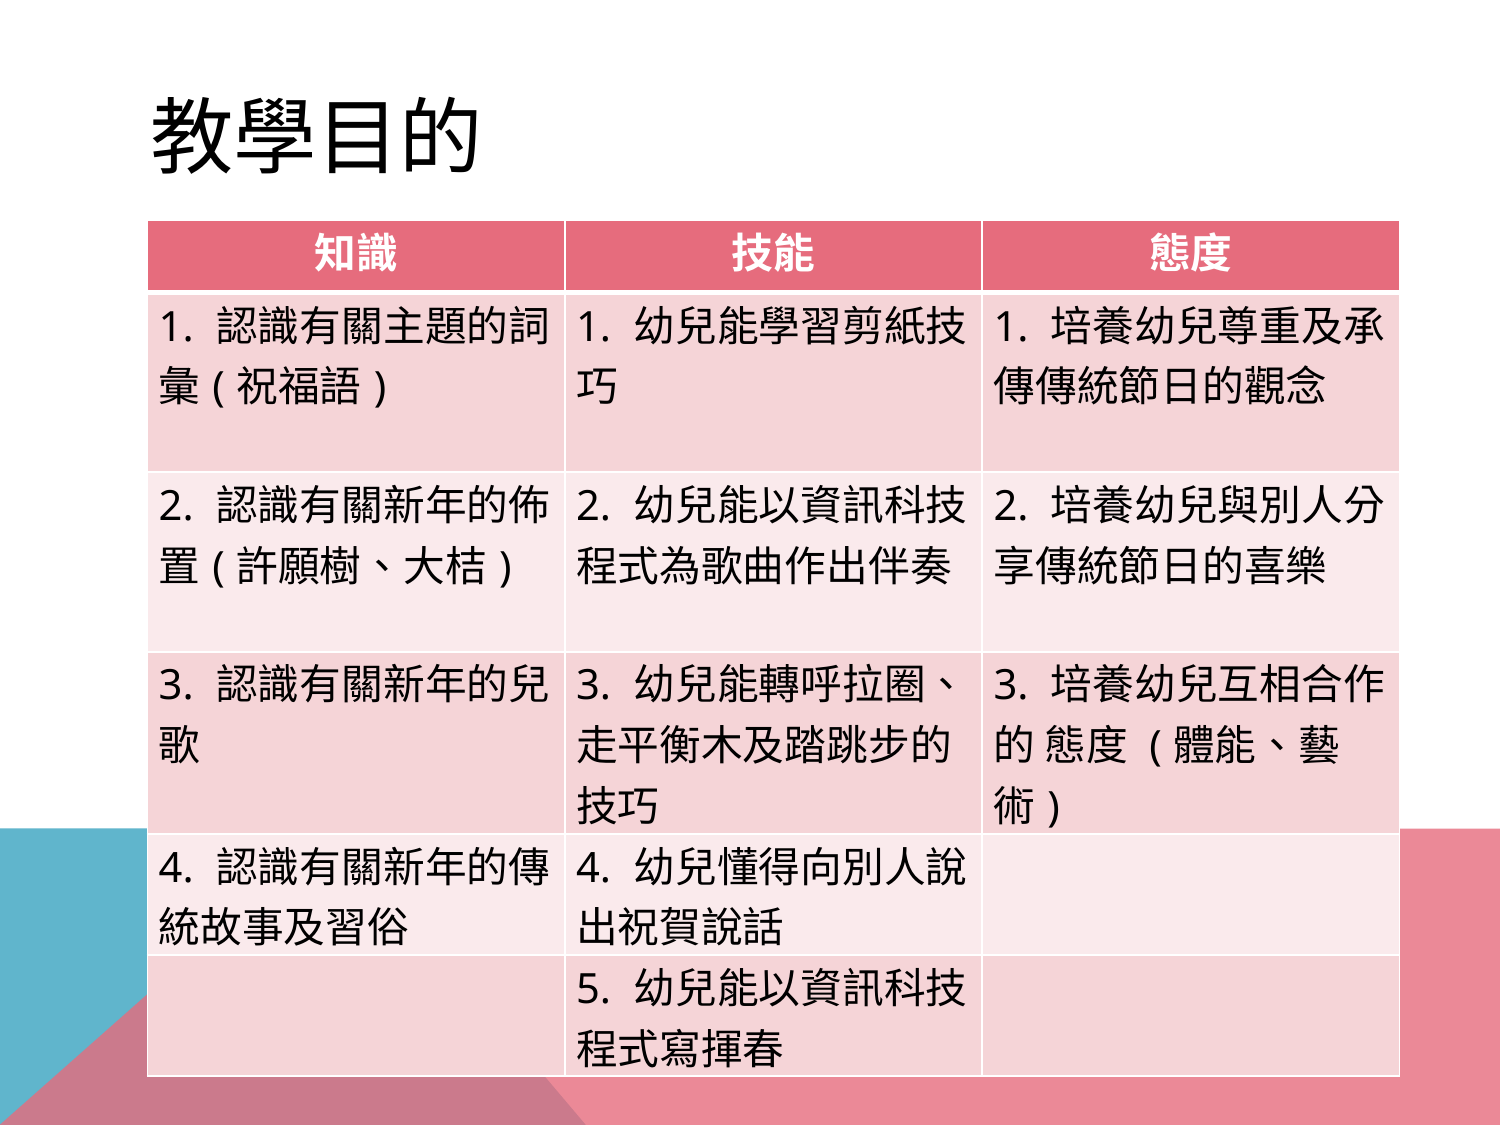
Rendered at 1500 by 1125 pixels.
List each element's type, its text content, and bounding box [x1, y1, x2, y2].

table_header 知識 [148, 221, 564, 290]
table_header 技能 [566, 221, 981, 290]
table_cell 4. 認識有關新年的傳統故事及習俗 [148, 835, 564, 954]
table_cell [148, 956, 564, 1075]
table_cell 4. 幼兒懂得向別人說出祝賀說話 [566, 835, 981, 954]
table_header 態度 [983, 221, 1399, 290]
table_cell 5. 幼兒能以資訊科技程式寫揮春 [566, 956, 981, 1075]
table_cell 1. 培養幼兒尊重及承傳傳統節日的觀念 [983, 295, 1399, 471]
table_cell 3. 認識有關新年的兒歌 [148, 653, 564, 833]
table_cell 3. 幼兒能轉呼拉圈、走平衡木及踏跳步的技巧 [566, 653, 981, 833]
table_cell 3. 培養幼兒互相合作的 態度 (體能、藝術) [983, 653, 1399, 833]
table_cell [983, 835, 1399, 954]
table_cell 1. 幼兒能學習剪紙技巧 [566, 295, 981, 471]
title 教學目的 [135, 60, 1369, 209]
table_cell [983, 956, 1399, 1075]
table_cell 2. 幼兒能以資訊科技程式為歌曲作出伴奏 [566, 473, 981, 651]
table_cell 1. 認識有關主題的詞彙(祝福語) [148, 295, 564, 471]
table_cell 2. 認識有關新年的佈置(許願樹、大桔) [148, 473, 564, 651]
table_cell 2. 培養幼兒與別人分享傳統節日的喜樂 [983, 473, 1399, 651]
